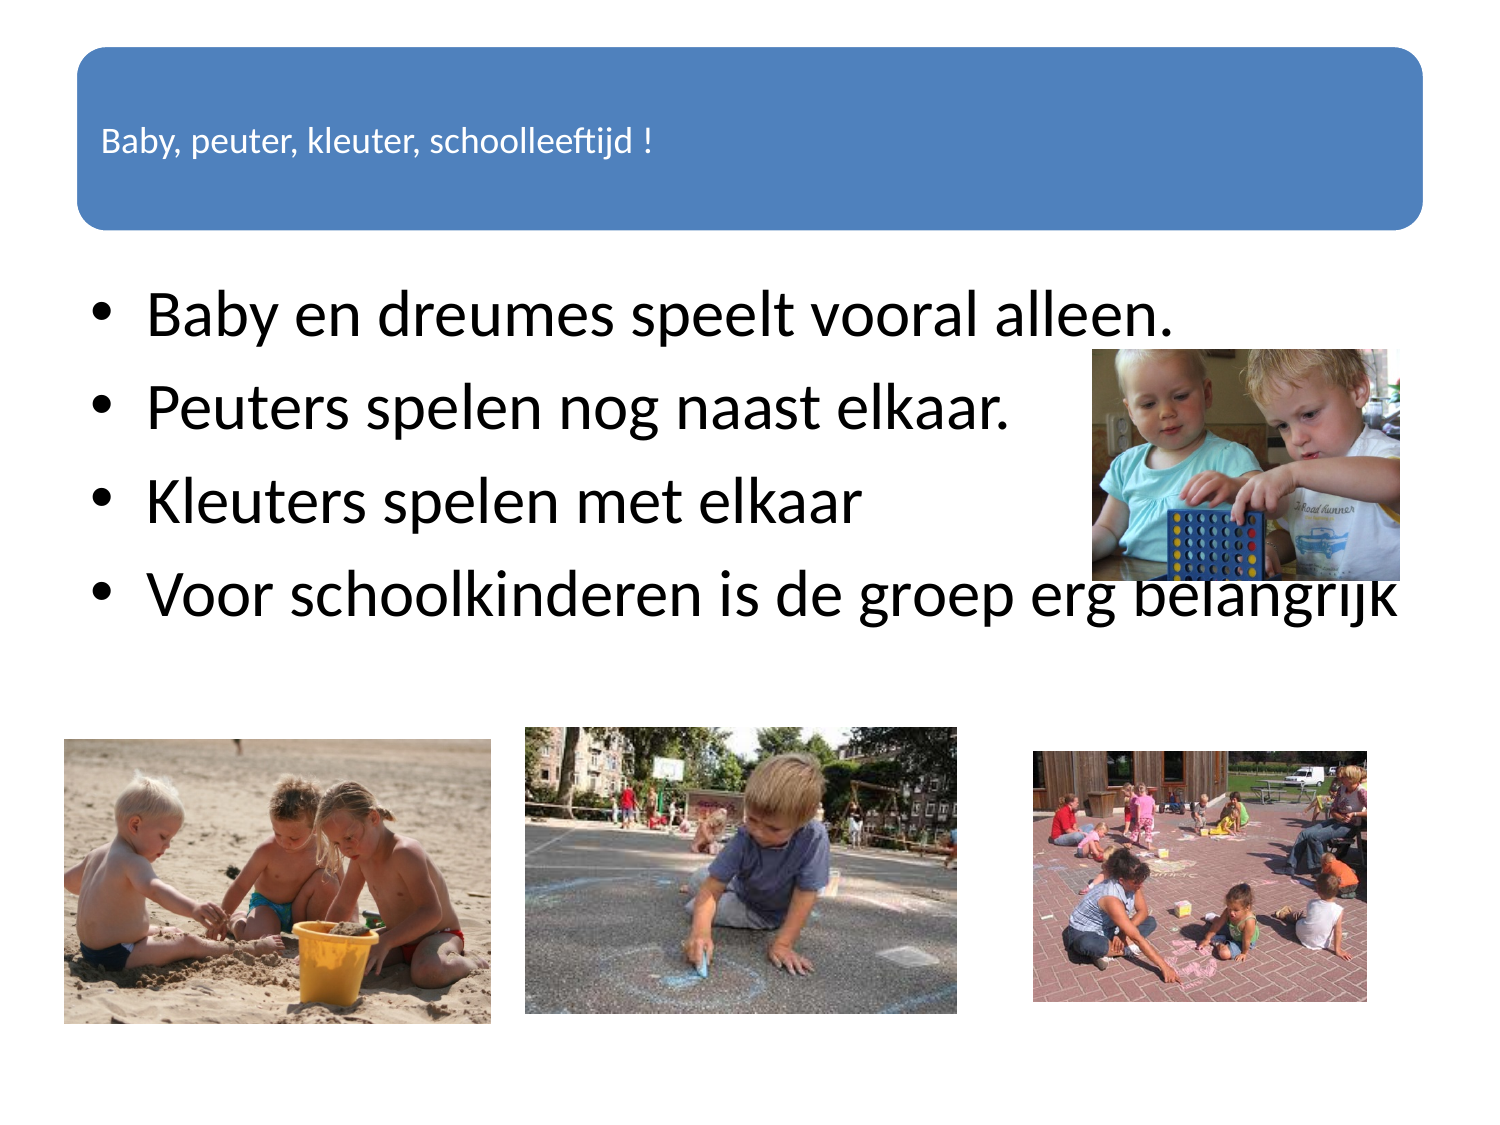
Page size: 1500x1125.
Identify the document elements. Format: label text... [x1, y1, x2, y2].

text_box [74, 44, 1426, 233]
picture [64, 739, 491, 1024]
list Baby en dreumes speelt vooral alleen. Peuters spelen nog naast elkaar. Kleuters spelen met elkaar Voor schoolkinderen is de groep erg belangrijk [75, 262, 1425, 1005]
picture [1092, 349, 1400, 581]
picture [525, 727, 958, 1014]
picture [1033, 751, 1367, 1002]
